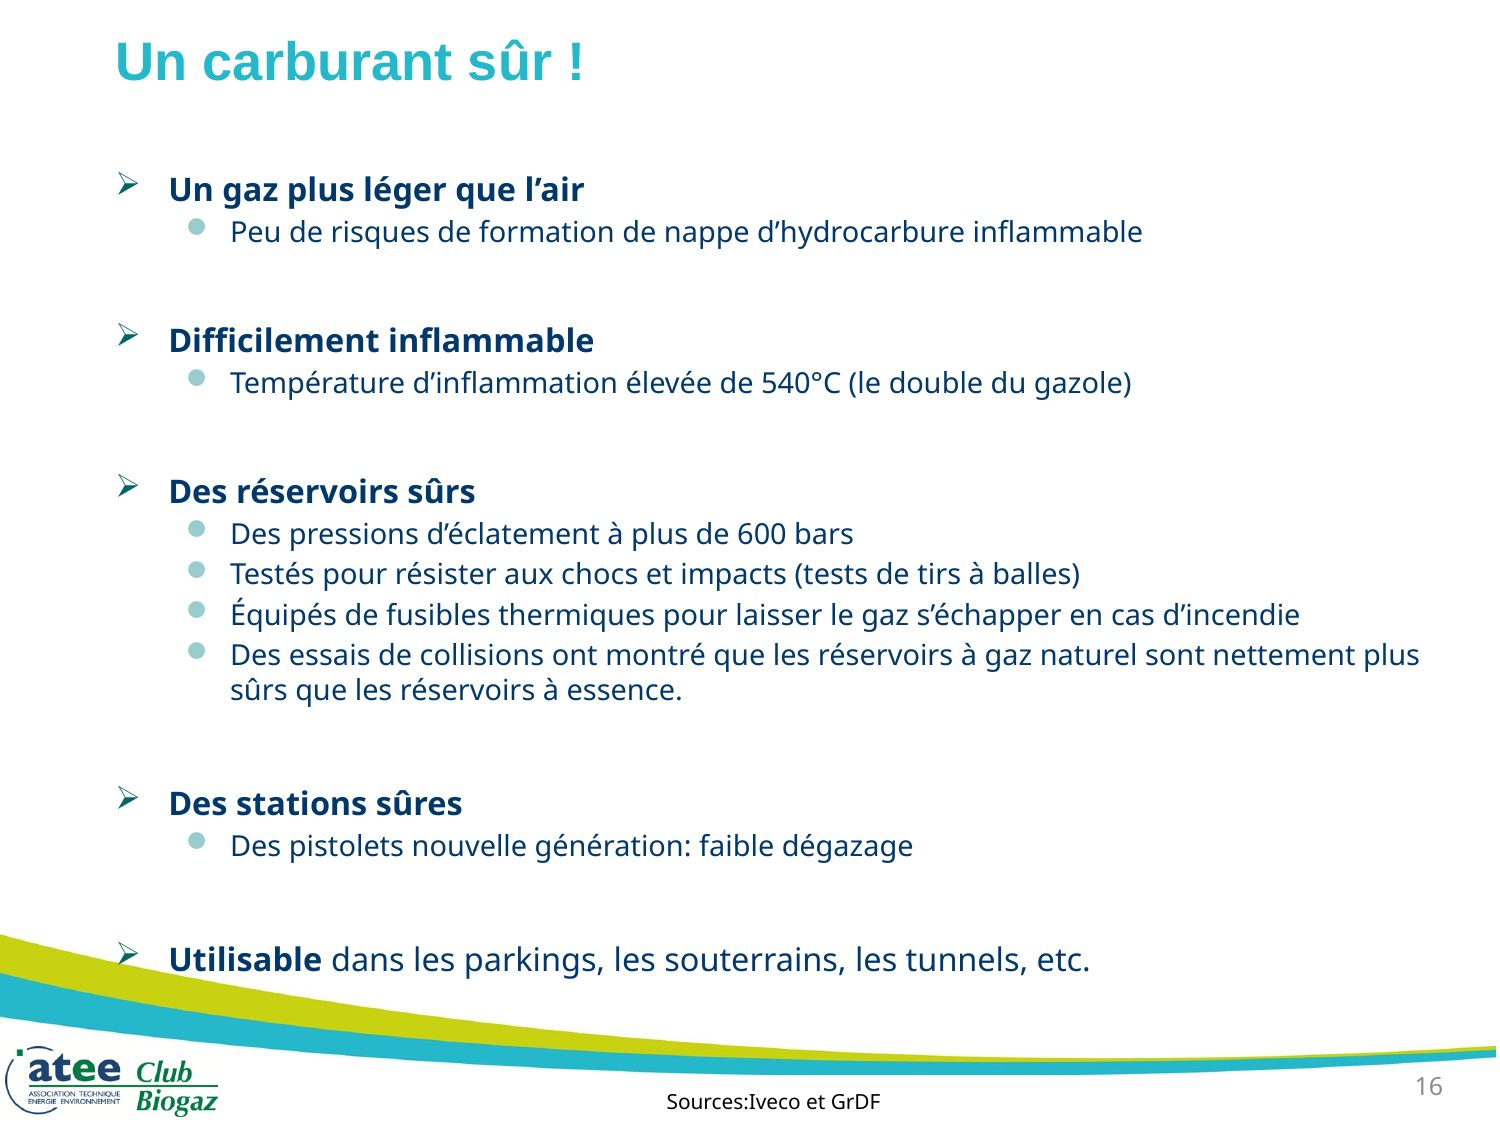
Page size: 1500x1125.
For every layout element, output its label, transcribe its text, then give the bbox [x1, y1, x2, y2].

picture [0, 933, 1496, 1117]
text_box Sources:Iveco et GrDF [147, 1081, 1400, 1122]
list Un gaz plus léger que l’air Peu de risques de formation de nappe d’hydrocarbure inflammable Difficilement inflammable Température d’inflammation élevée de 540°C (le double du gazole) Des réservoirs sûrs Des pressions d’éclatement à plus de 600 bars Testés pour résister aux chocs et impacts (tests de tirs à balles) Équipés de fusibles thermiques pour laisser le gaz s’échapper en cas d’incendie Des essais de collisions ont montré que les réservoirs à gaz naturel sont nettement plus sûrs que les réservoirs à essence. Des stations sûres Des pistolets nouvelle génération: faible dégazage Utilisable dans les parkings, les souterrains, les tunnels, etc. [100, 160, 1448, 988]
title Un carburant sûr ! [100, 18, 1448, 113]
